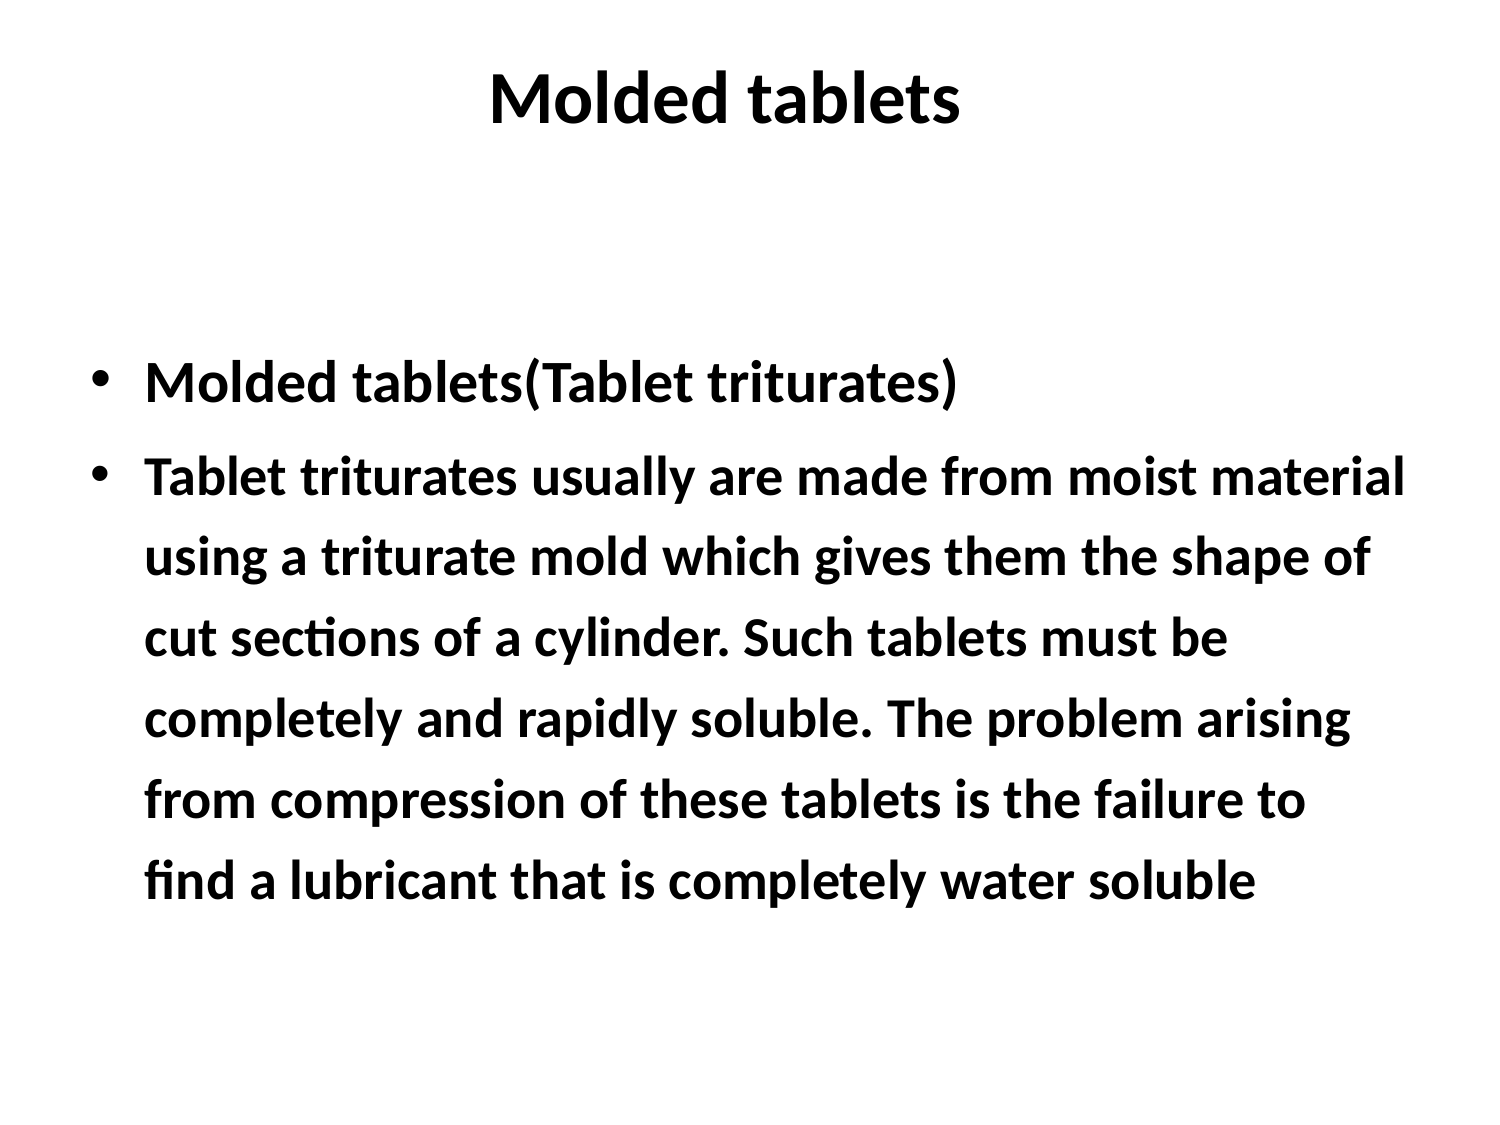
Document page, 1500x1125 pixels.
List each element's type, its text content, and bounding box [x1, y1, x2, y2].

list Molded tablets(Tablet triturates) Tablet triturates usually are made from moist material using a triturate mold which gives them the shape of cut sections of a cylinder. Such tablets must be completely and rapidly soluble. The problem arising from compression of these tablets is the failure to find a lubricant that is completely water soluble [75, 262, 1425, 1005]
title Molded tablets [350, 37, 1100, 150]
